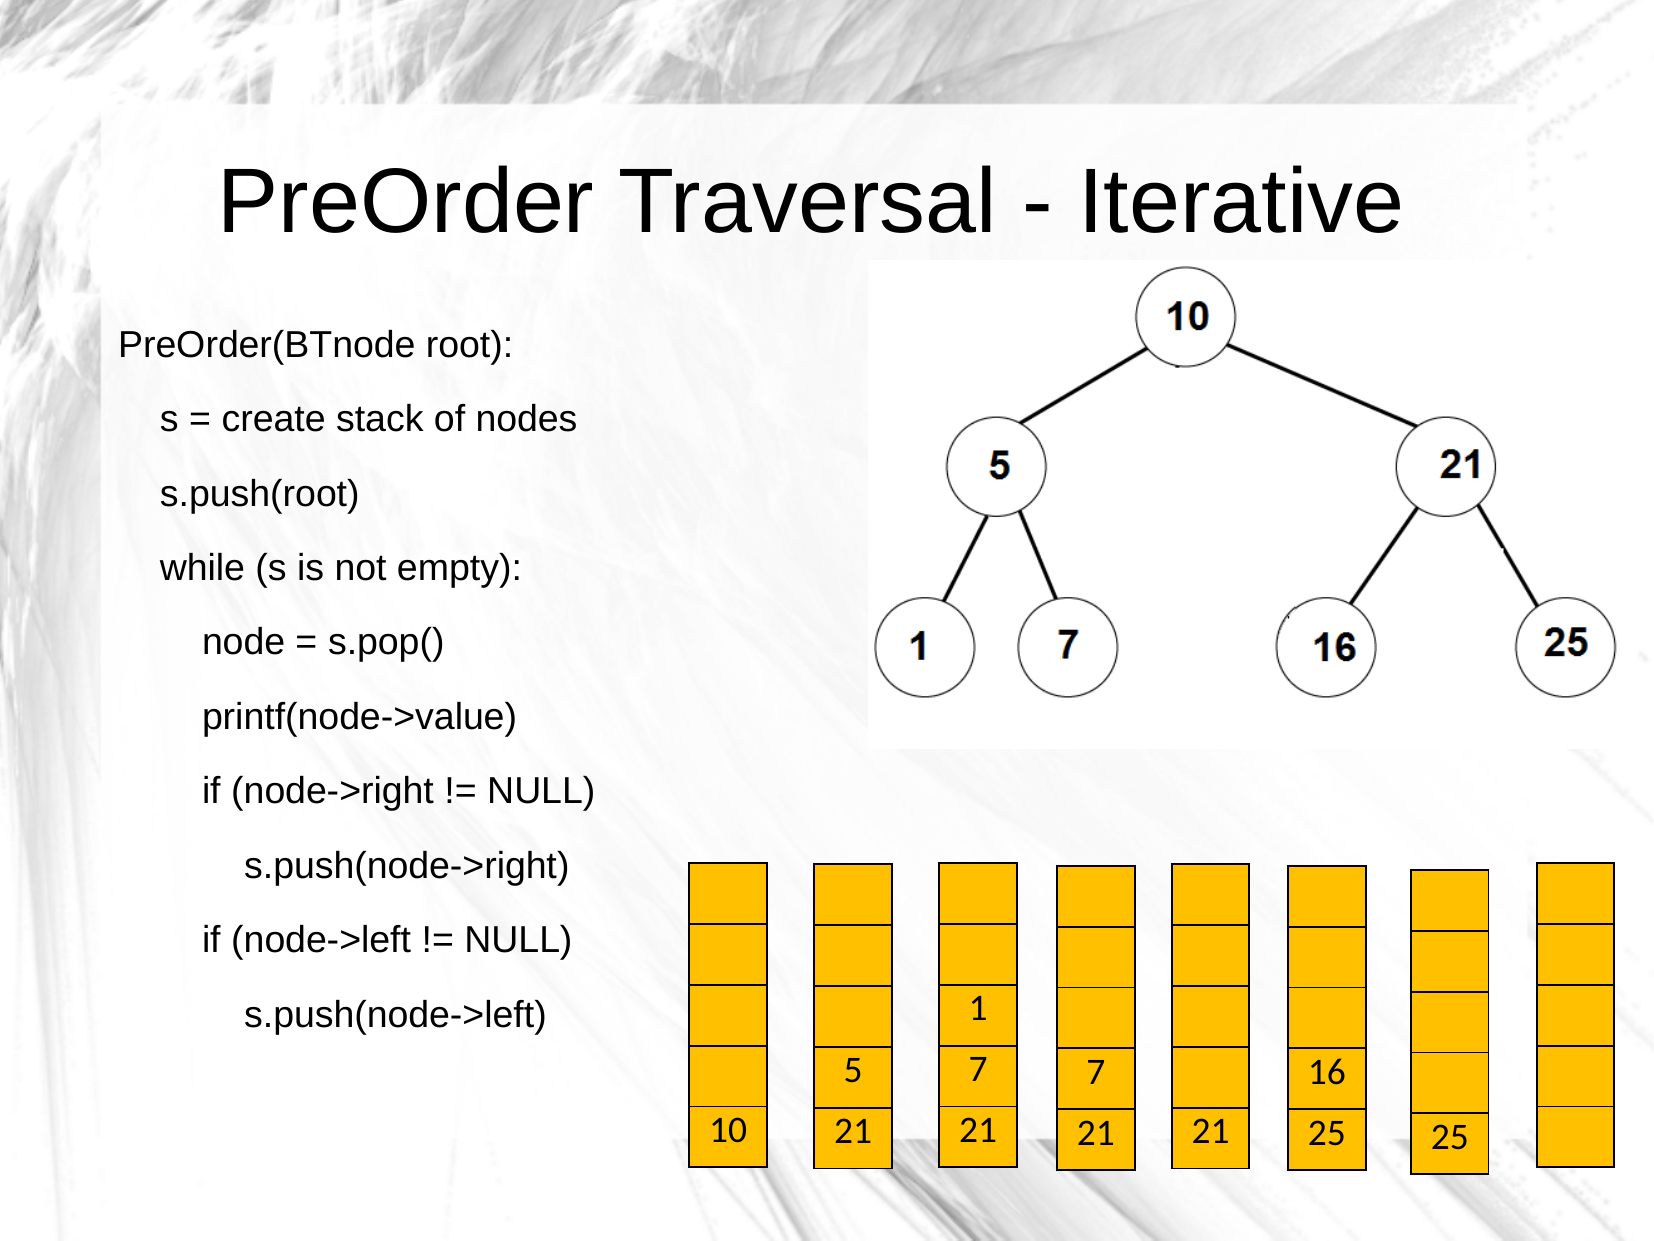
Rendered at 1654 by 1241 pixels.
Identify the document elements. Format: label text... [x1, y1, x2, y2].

table_header [815, 865, 891, 924]
table_cell 25 [1289, 1110, 1365, 1169]
table_header [1412, 871, 1488, 930]
table_cell [1058, 928, 1134, 987]
table_cell 21 [1058, 1110, 1134, 1169]
table_cell [690, 986, 766, 1045]
table_cell 21 [940, 1107, 1016, 1166]
table_cell [940, 925, 1016, 984]
table_header [690, 864, 766, 923]
table_cell 25 [1412, 1114, 1488, 1173]
table_header [1538, 864, 1613, 923]
table_cell 21 [815, 1109, 891, 1168]
table_cell [1173, 987, 1248, 1046]
table_cell [1289, 928, 1365, 987]
title PreOrder Traversal - Iterative [118, 112, 1506, 281]
table_header [1058, 867, 1134, 926]
table_cell 21 [1173, 1109, 1248, 1168]
table_cell [1412, 932, 1488, 991]
table_header [1289, 867, 1365, 926]
table_cell [1412, 993, 1488, 1052]
table_cell 10 [690, 1107, 766, 1166]
table_cell [815, 987, 891, 1046]
table_cell [1538, 1107, 1613, 1166]
table_cell [815, 926, 891, 985]
table_cell 7 [940, 1047, 1016, 1106]
table_cell [1058, 988, 1134, 1047]
table_cell [1538, 925, 1613, 984]
table_cell [690, 1047, 766, 1106]
table_cell 7 [1058, 1049, 1134, 1108]
table_cell 1 [940, 986, 1016, 1045]
table_cell [1412, 1053, 1488, 1112]
table_cell [1538, 986, 1613, 1045]
table_cell 16 [1289, 1049, 1365, 1108]
table_cell [1289, 988, 1365, 1047]
picture [0, 0, 1654, 1241]
table_cell [1538, 1047, 1613, 1106]
table_cell [690, 925, 766, 984]
table_header [940, 864, 1016, 923]
table_header [1173, 865, 1248, 924]
table_cell 5 [815, 1048, 891, 1107]
table_cell [1173, 926, 1248, 985]
table_cell [1173, 1048, 1248, 1107]
list PreOrder(BTnode root): s = create stack of nodes s.push(root) while (s is not empty): node = s.pop() printf(node->value) if (node->right != NULL) s.push(node->right) if (node->left != NULL) s.push(node->left) [118, 319, 1571, 1102]
